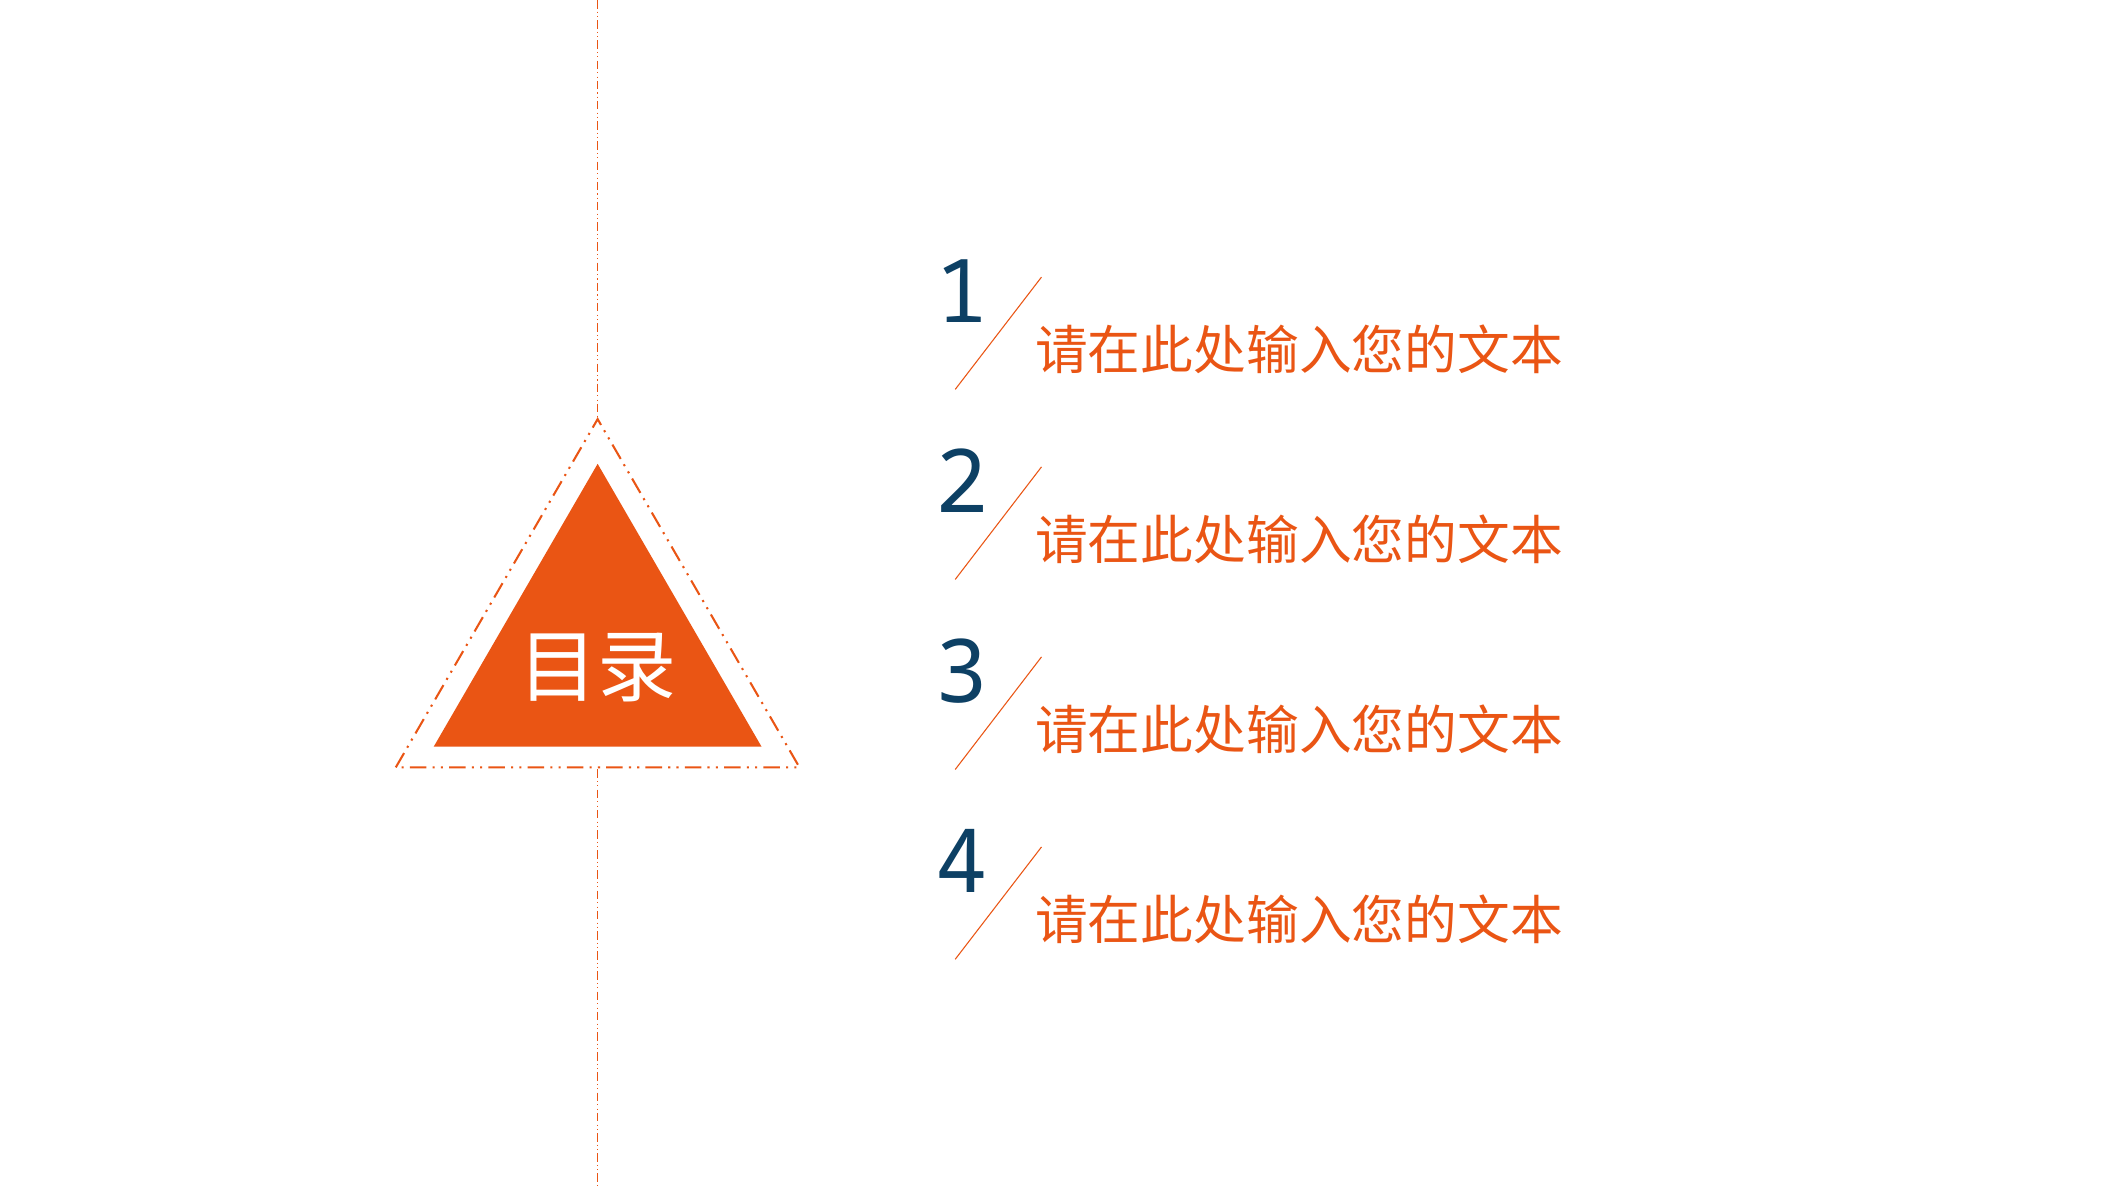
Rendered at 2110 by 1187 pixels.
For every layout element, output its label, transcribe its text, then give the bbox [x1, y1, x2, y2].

text_box 3 [920, 606, 988, 728]
text_box [394, 417, 800, 769]
text_box 请在此处输入您的文本 [1042, 309, 1755, 388]
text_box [955, 466, 1042, 580]
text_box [955, 277, 1042, 390]
text_box 请在此处输入您的文本 [1042, 499, 1755, 578]
text_box 请在此处输入您的文本 [1042, 879, 1755, 958]
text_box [955, 656, 1042, 770]
text_box 1 [920, 227, 988, 348]
text_box 4 [920, 796, 988, 918]
text_box 2 [920, 416, 988, 538]
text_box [955, 846, 1042, 960]
text_box 请在此处输入您的文本 [1042, 689, 1755, 768]
